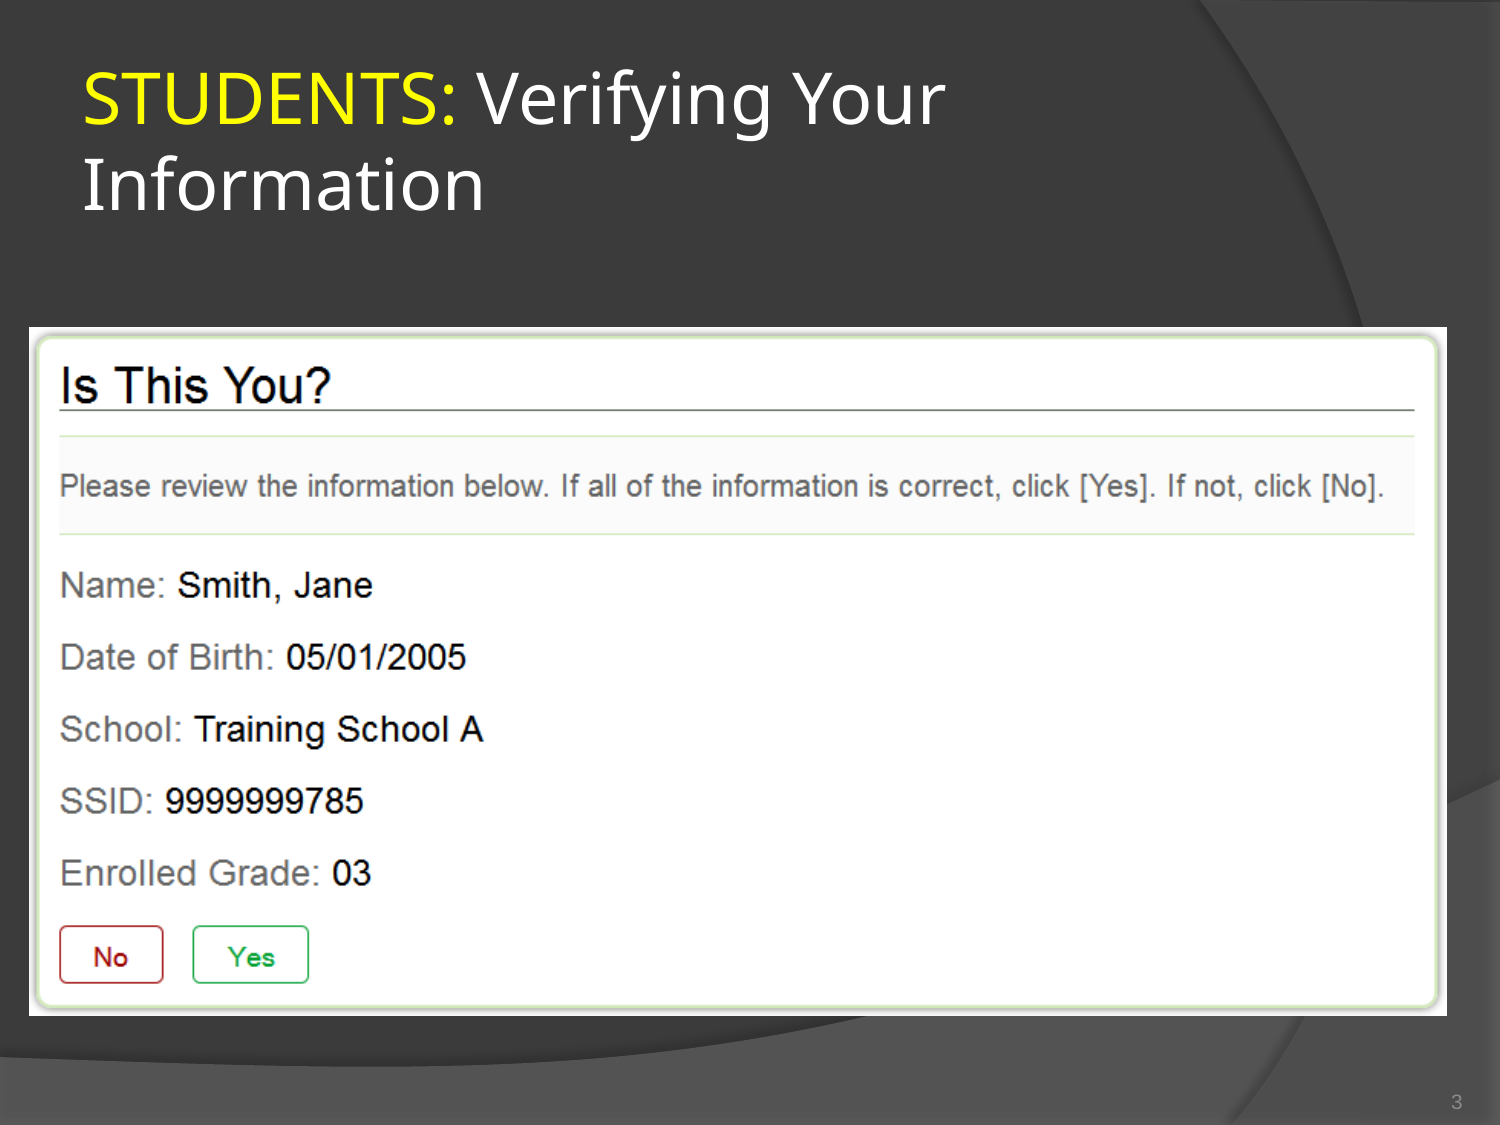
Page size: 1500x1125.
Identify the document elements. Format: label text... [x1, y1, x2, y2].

slide_number 3 [1337, 1053, 1463, 1114]
title STUDENTS: Verifying Your Information [75, 45, 1300, 233]
picture [29, 326, 1447, 1016]
